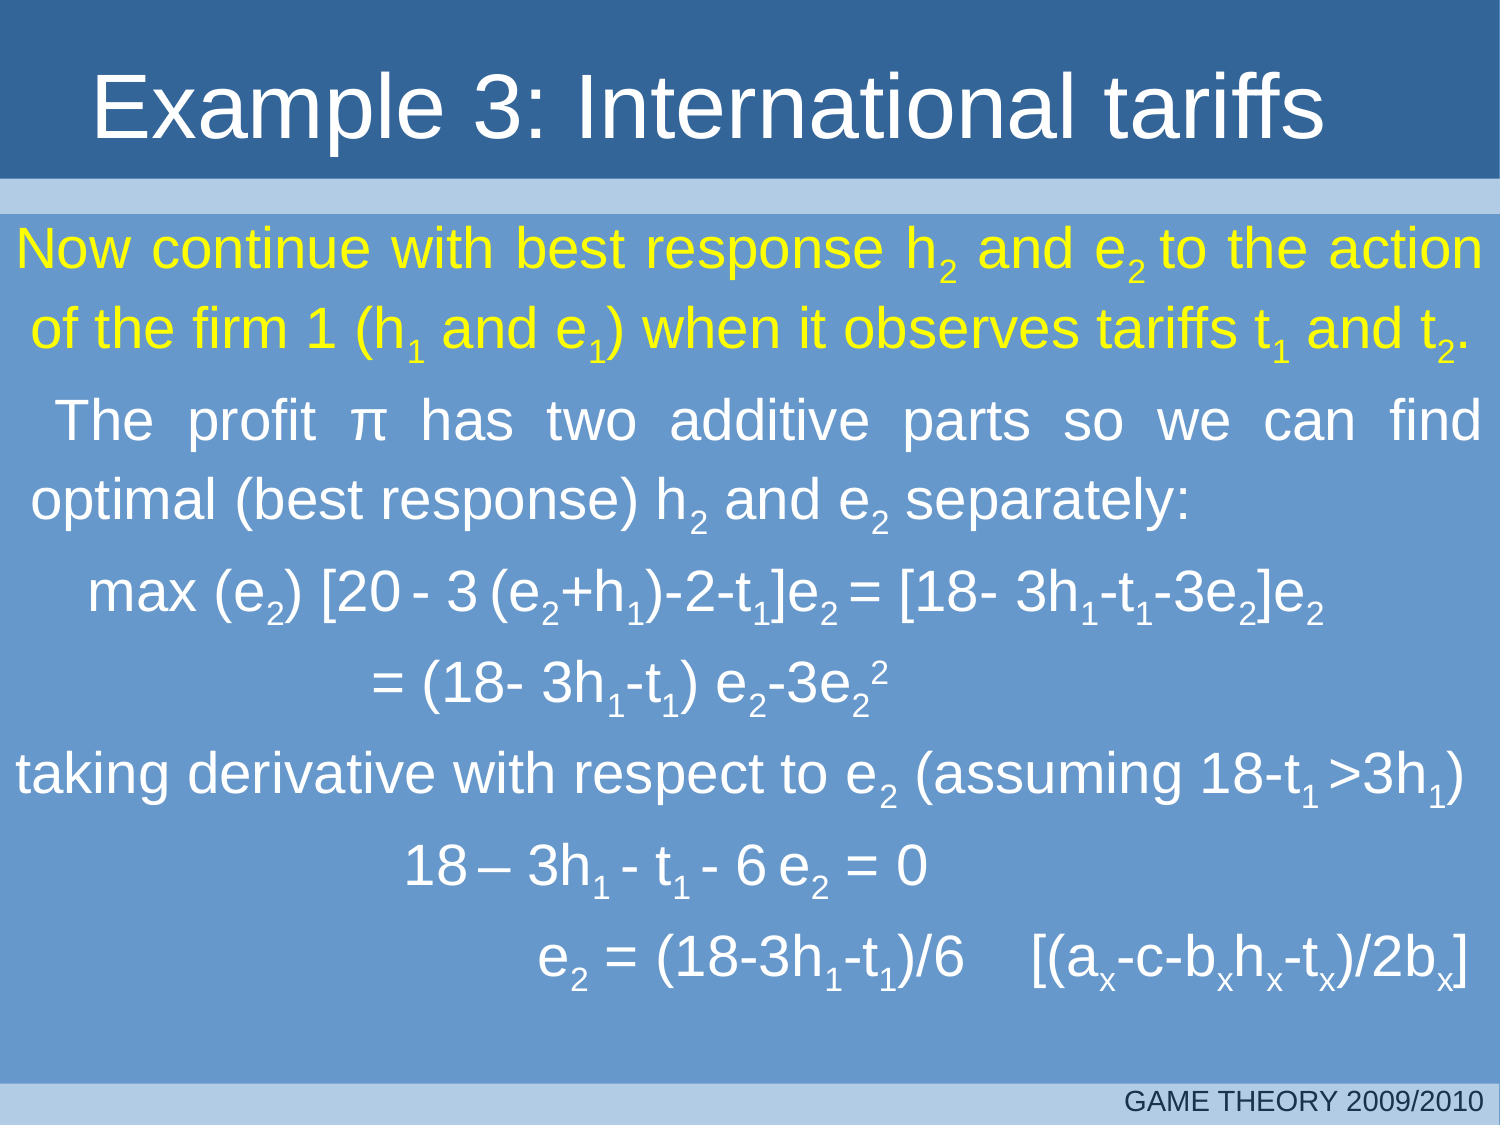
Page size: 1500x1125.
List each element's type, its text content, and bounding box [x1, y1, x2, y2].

list Now continue with best response h2 and e2 to the action of the firm 1 (h1 and e1) when it observes tariffs t1 and t2. The profit π has two additive parts so we can find optimal (best response) h2 and e2 separately: max (e2) [20 - 3 (e2+h1)-2-t1]e2 = [18- 3h1-t1-3e2]e2 = (18- 3h1-t1) e2-3e22 taking derivative with respect to e2 (assuming 18-t1 >3h1) 18 – 3h1 - t1 - 6 e2 = 0 e2 = (18-3h1-t1)/6 [(ax-c-bxhx-tx)/2bx] [0, 202, 1500, 960]
title Example 3: International tariffs [74, 42, 1436, 162]
text_box GAME THEORY 2009/2010 [1109, 1075, 1500, 1125]
